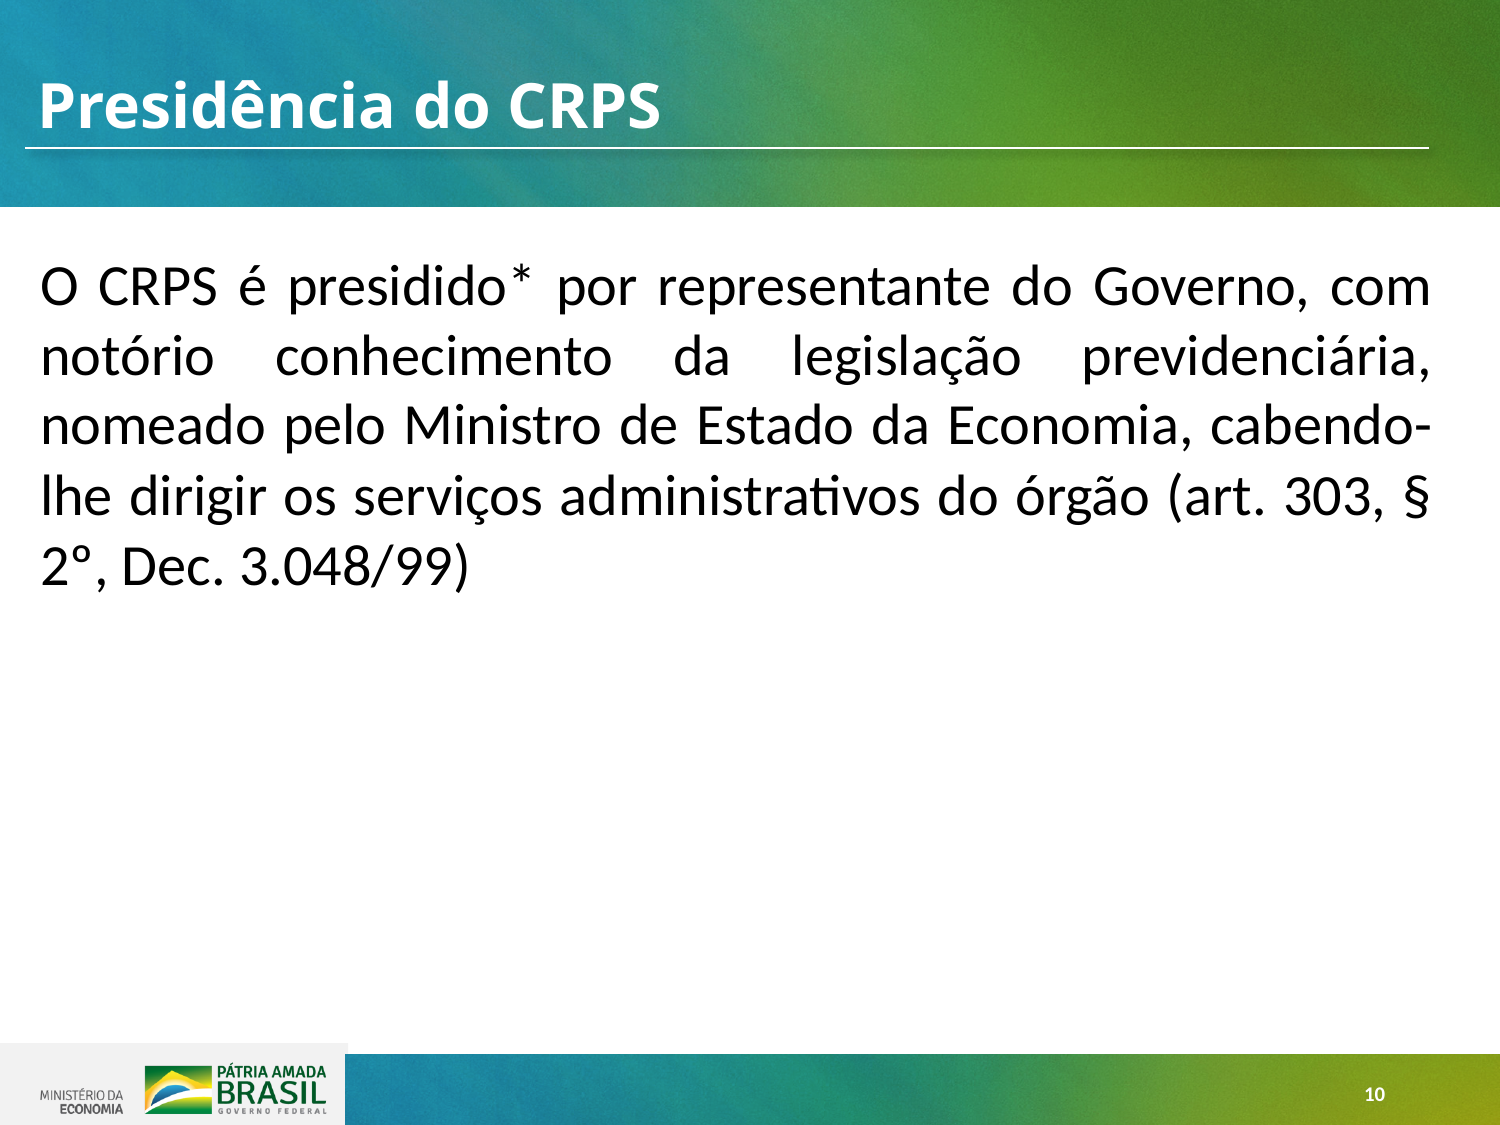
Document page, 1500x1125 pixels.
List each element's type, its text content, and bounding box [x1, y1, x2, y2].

picture [36, 1052, 330, 1122]
picture [345, 1054, 1500, 1125]
text_box O CRPS é presidido* por representante do Governo, com notório conhecimento da legislação previdenciária, nomeado pelo Ministro de Estado da Economia, cabendo-lhe dirigir os serviços administrativos do órgão (art. 303, § 2º, Dec. 3.048/99) [25, 239, 1448, 744]
picture [0, 0, 1500, 207]
